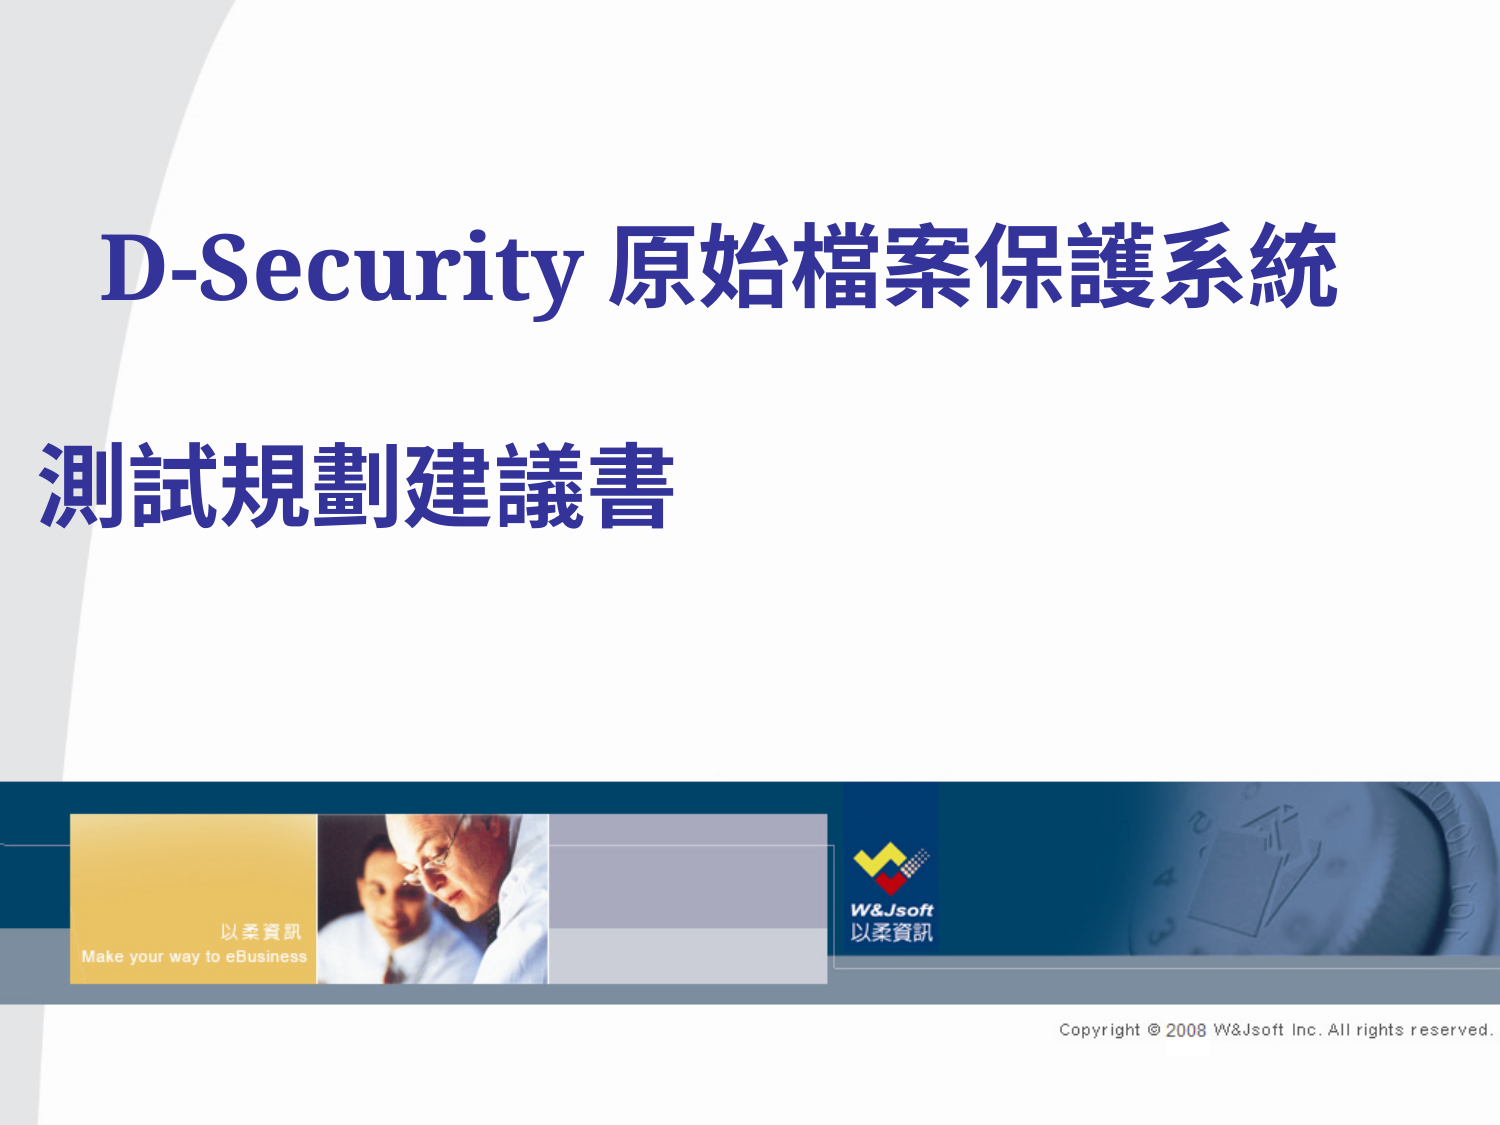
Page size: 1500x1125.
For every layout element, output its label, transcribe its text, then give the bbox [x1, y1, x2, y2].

title D-Security原始檔案保護系統 測試規劃建議書 [0, 302, 1442, 646]
picture [0, 0, 1500, 1125]
